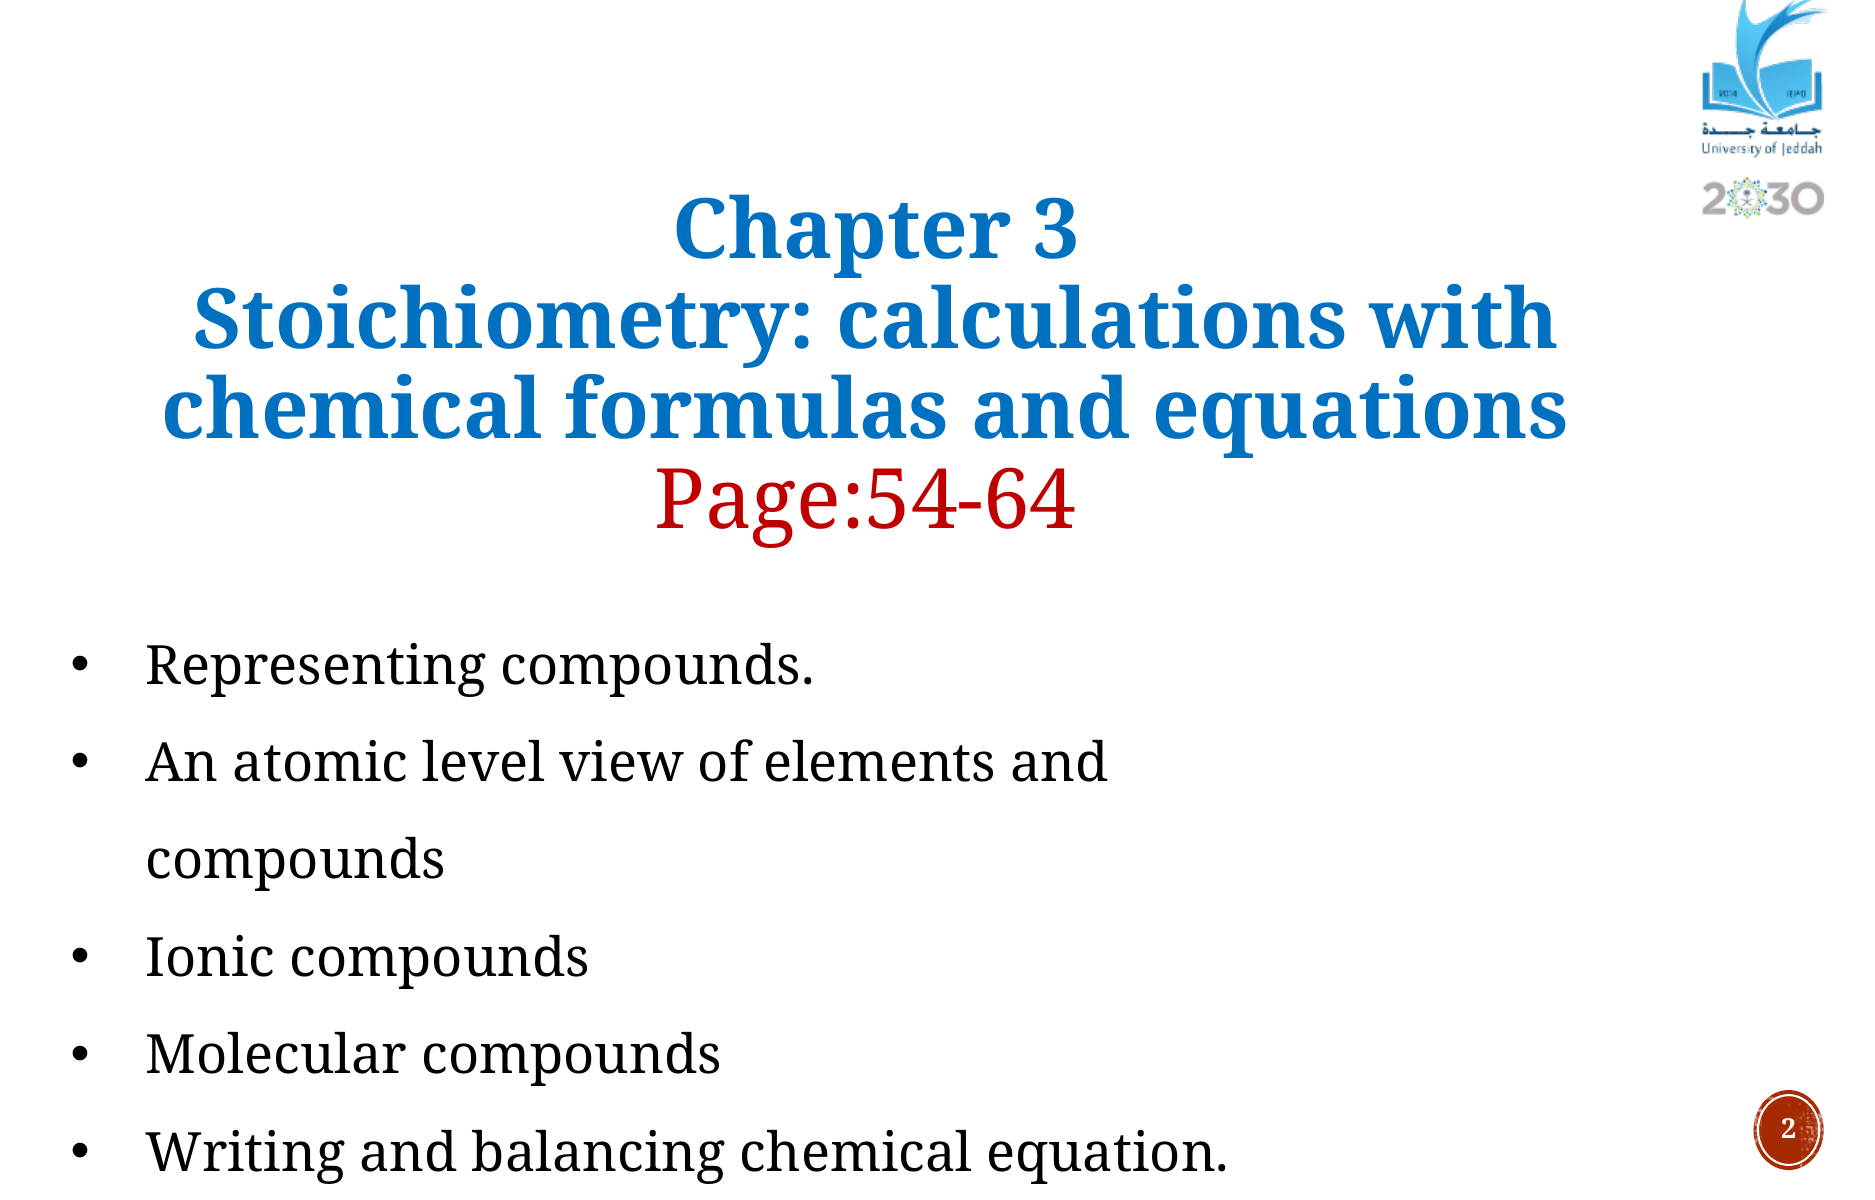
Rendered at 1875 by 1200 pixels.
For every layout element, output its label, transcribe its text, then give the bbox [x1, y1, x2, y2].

picture [1681, 0, 1846, 225]
text_box Chapter 3 Stoichiometry: calculations with chemical formulas and equations Page:54-64 [55, 179, 1698, 554]
text_box Representing compounds. An atomic level view of elements and compounds Ionic compounds Molecular compounds Writing and balancing chemical equation. [55, 590, 1333, 1190]
slide_number 2 [1739, 1097, 1838, 1162]
